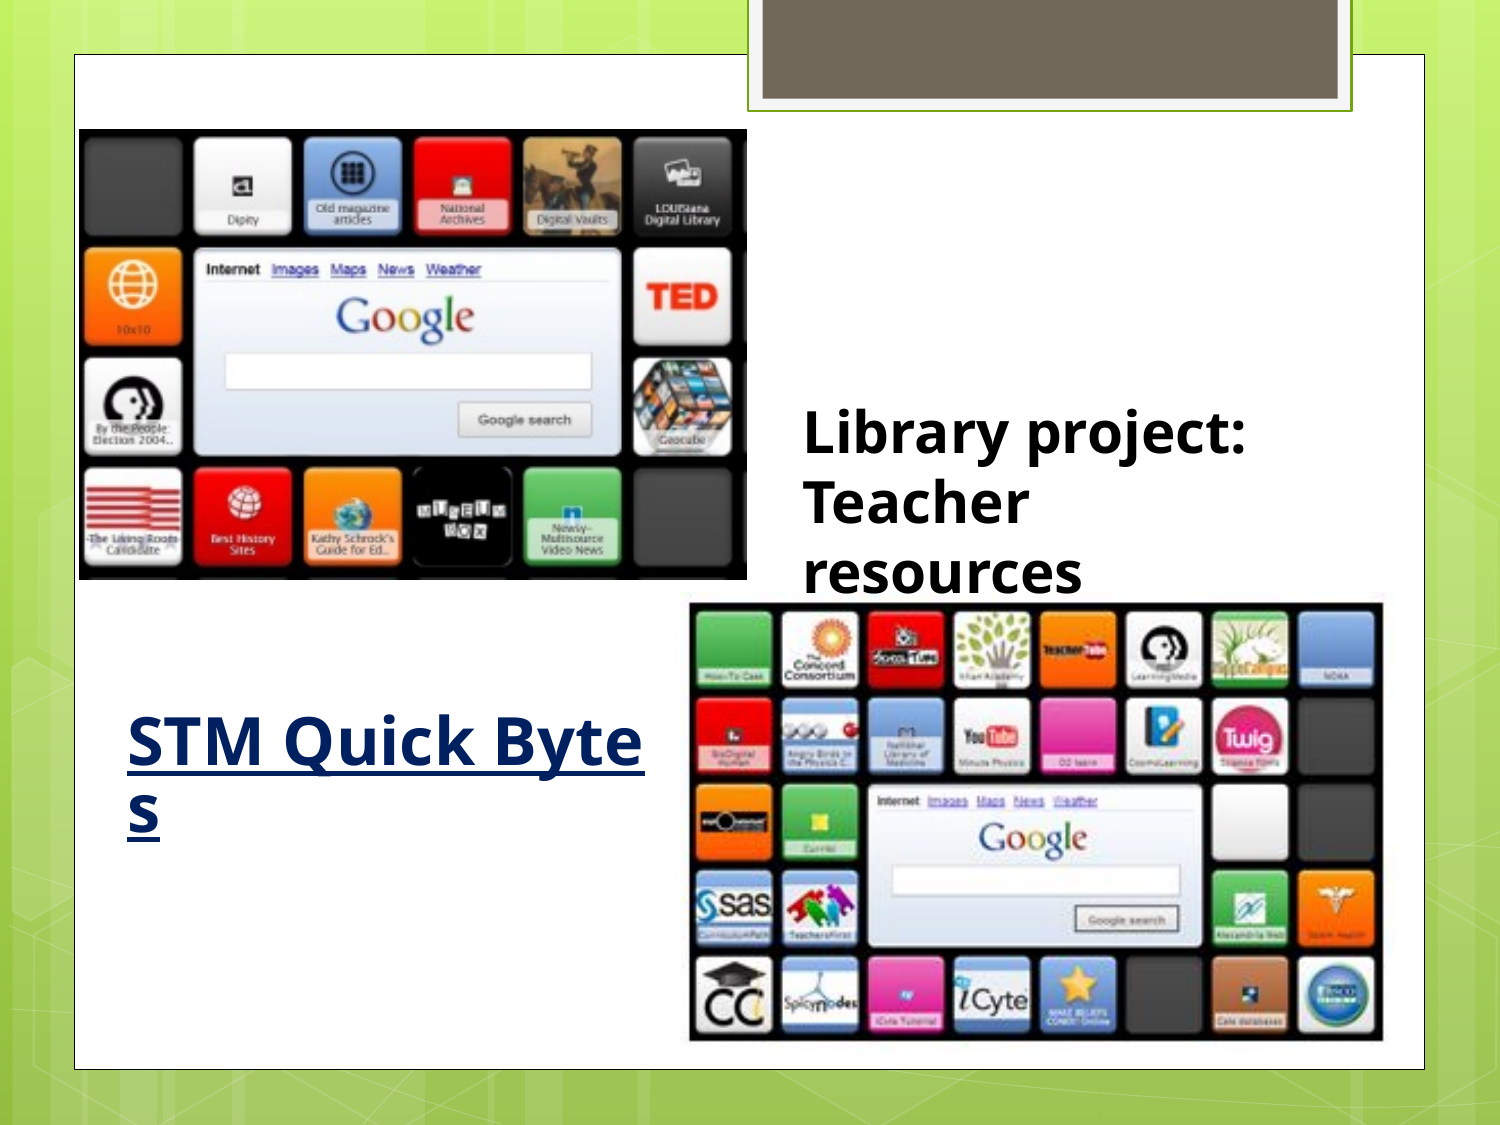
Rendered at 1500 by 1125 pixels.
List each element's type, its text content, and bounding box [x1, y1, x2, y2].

text_box Library project: Teacher resources [787, 387, 1342, 590]
picture [680, 592, 1395, 1053]
picture [79, 129, 748, 580]
text_box STM Quick Bytes [112, 691, 674, 888]
